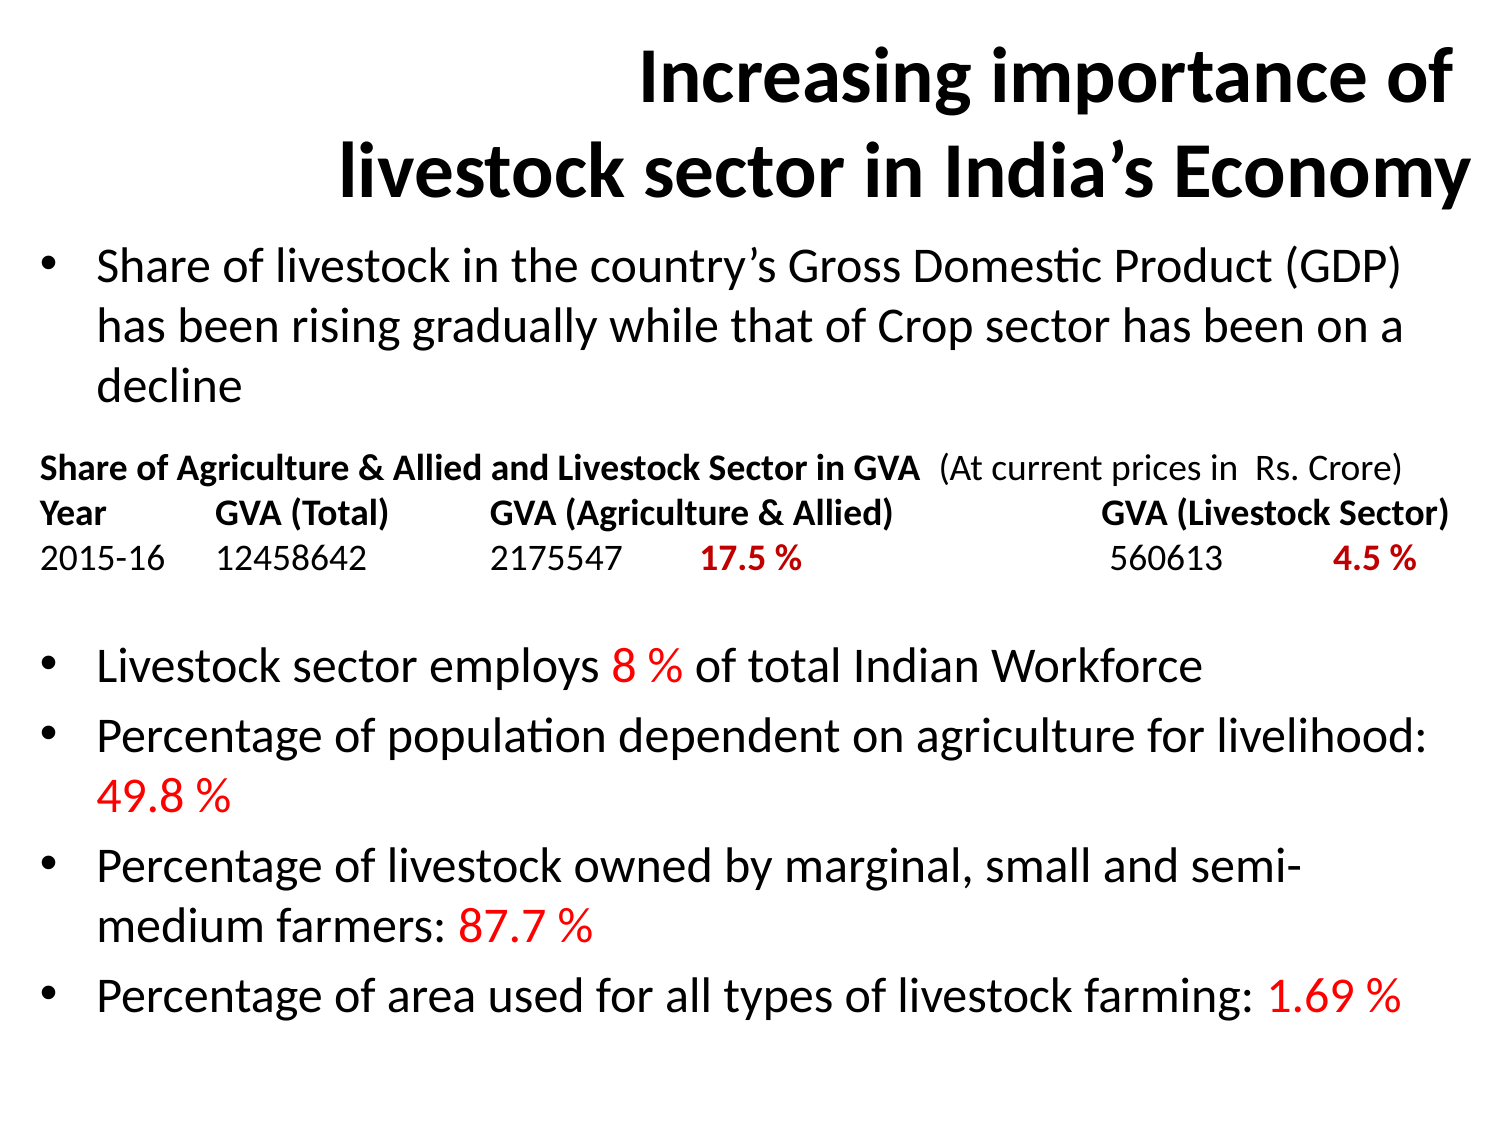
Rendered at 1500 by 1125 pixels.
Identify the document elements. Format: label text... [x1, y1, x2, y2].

title Increasing importance of livestock sector in India’s Economy [87, 24, 1488, 213]
list Share of livestock in the country’s Gross Domestic Product (GDP) has been rising gradually while that of Crop sector has been on a decline Livestock sector employs 8 % of total Indian Workforce Percentage of population dependent on agriculture for livelihood: 49.8 % Percentage of livestock owned by marginal, small and semi-medium farmers: 87.7 % Percentage of area used for all types of livestock farming: 1.69 % [24, 586, 1475, 1100]
text_box Share of Agriculture & Allied and Livestock Sector in GVA (At current prices in Rs. Crore) Year GVA (Total) GVA (Agriculture & Allied) GVA (Livestock Sector) 2015-16 12458642 2175547 17.5 % 560613 4.5 % [24, 436, 1475, 586]
list Share of livestock in the country’s Gross Domestic Product (GDP) has been rising gradually while that of Crop sector has been on a decline Livestock sector employs 8 % of total Indian Workforce Percentage of population dependent on agriculture for livelihood: 49.8 % Percentage of livestock owned by marginal, small and semi-medium farmers: 87.7 % Percentage of area used for all types of livestock farming: 1.69 % [24, 224, 1475, 436]
